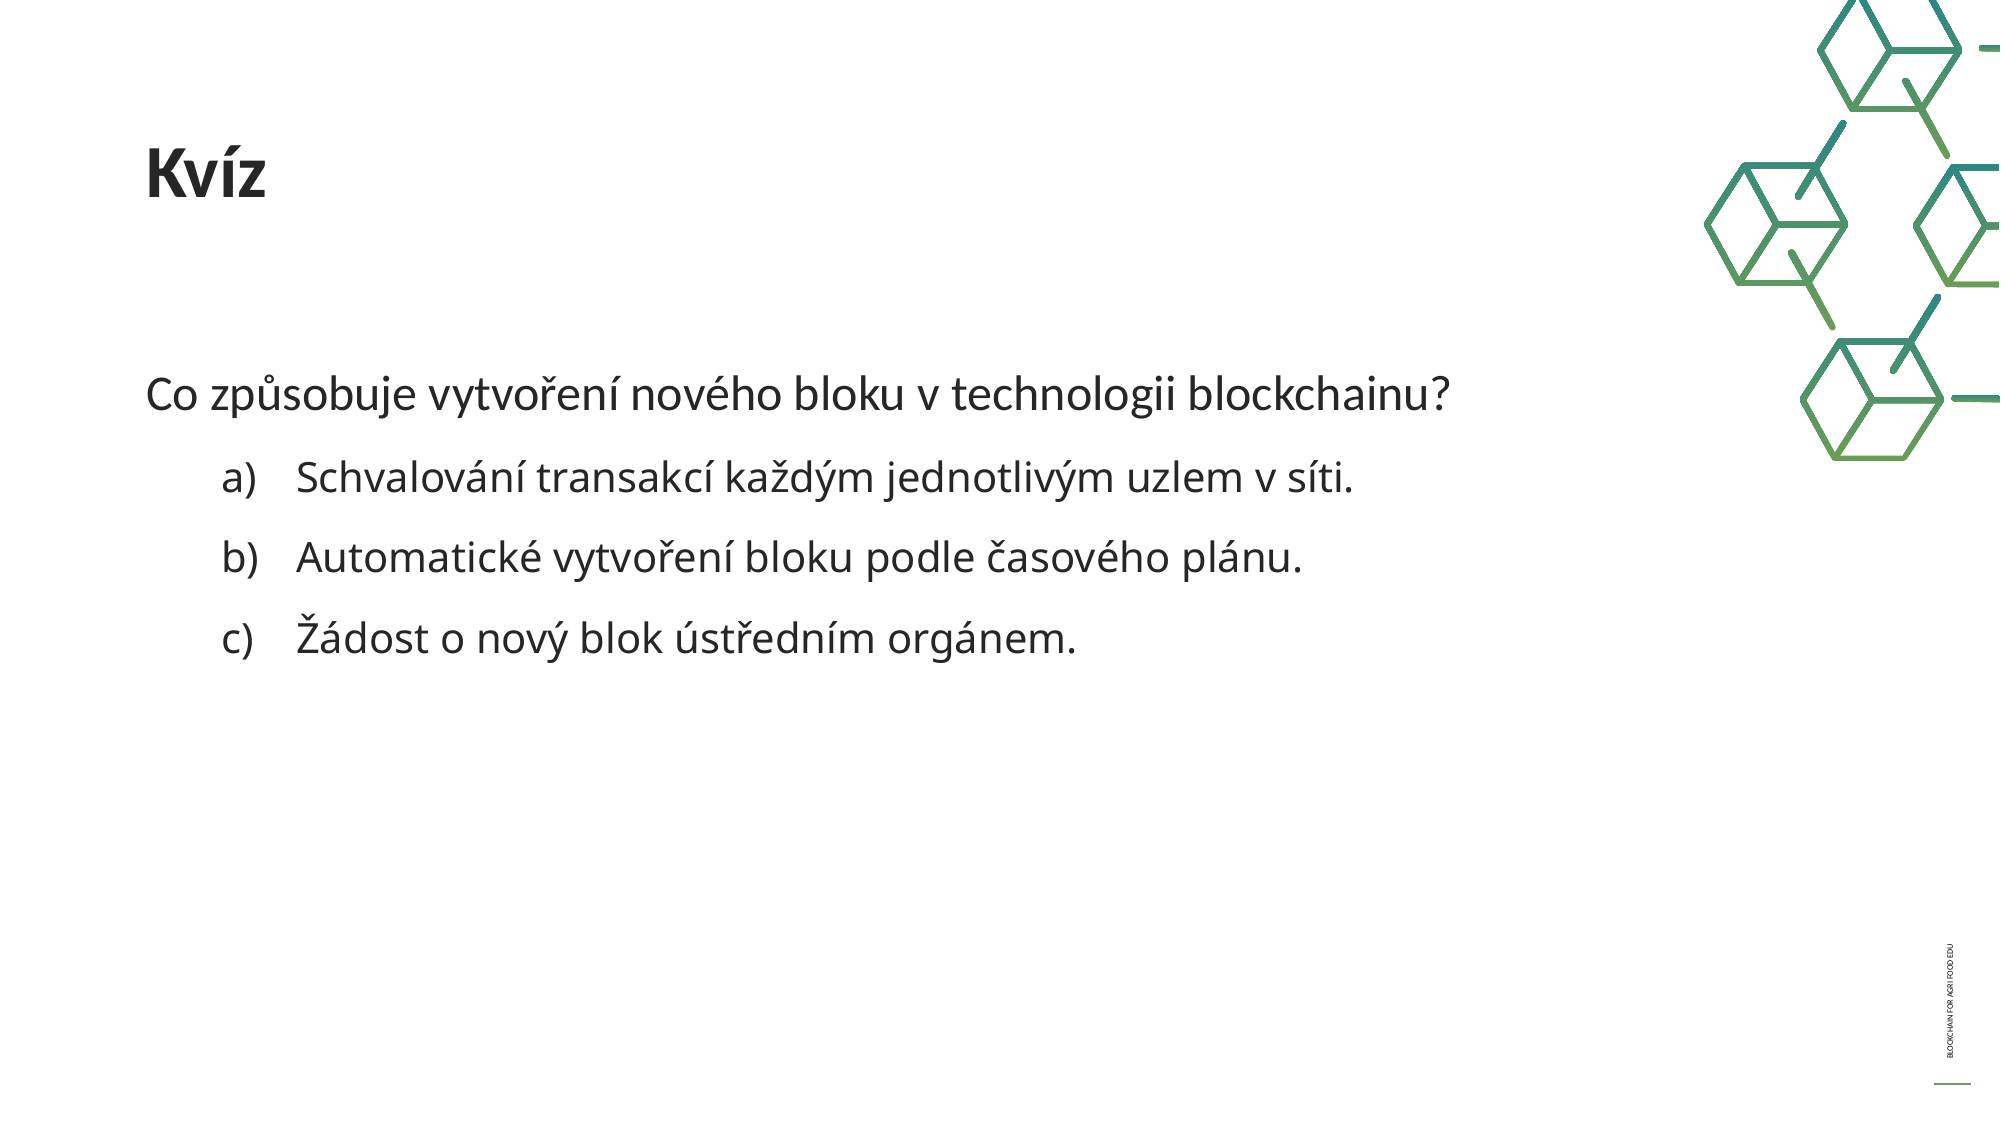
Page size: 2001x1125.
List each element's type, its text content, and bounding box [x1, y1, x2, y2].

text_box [1703, 0, 2000, 462]
list Kvíz [130, 124, 1698, 337]
list Co způsobuje vytvoření nového bloku v technologii blockchainu? Schvalování transakcí každým jednotlivým uzlem v síti. Automatické vytvoření bloku podle časového plánu. Žádost o nový blok ústředním orgánem. [130, 348, 1869, 1035]
